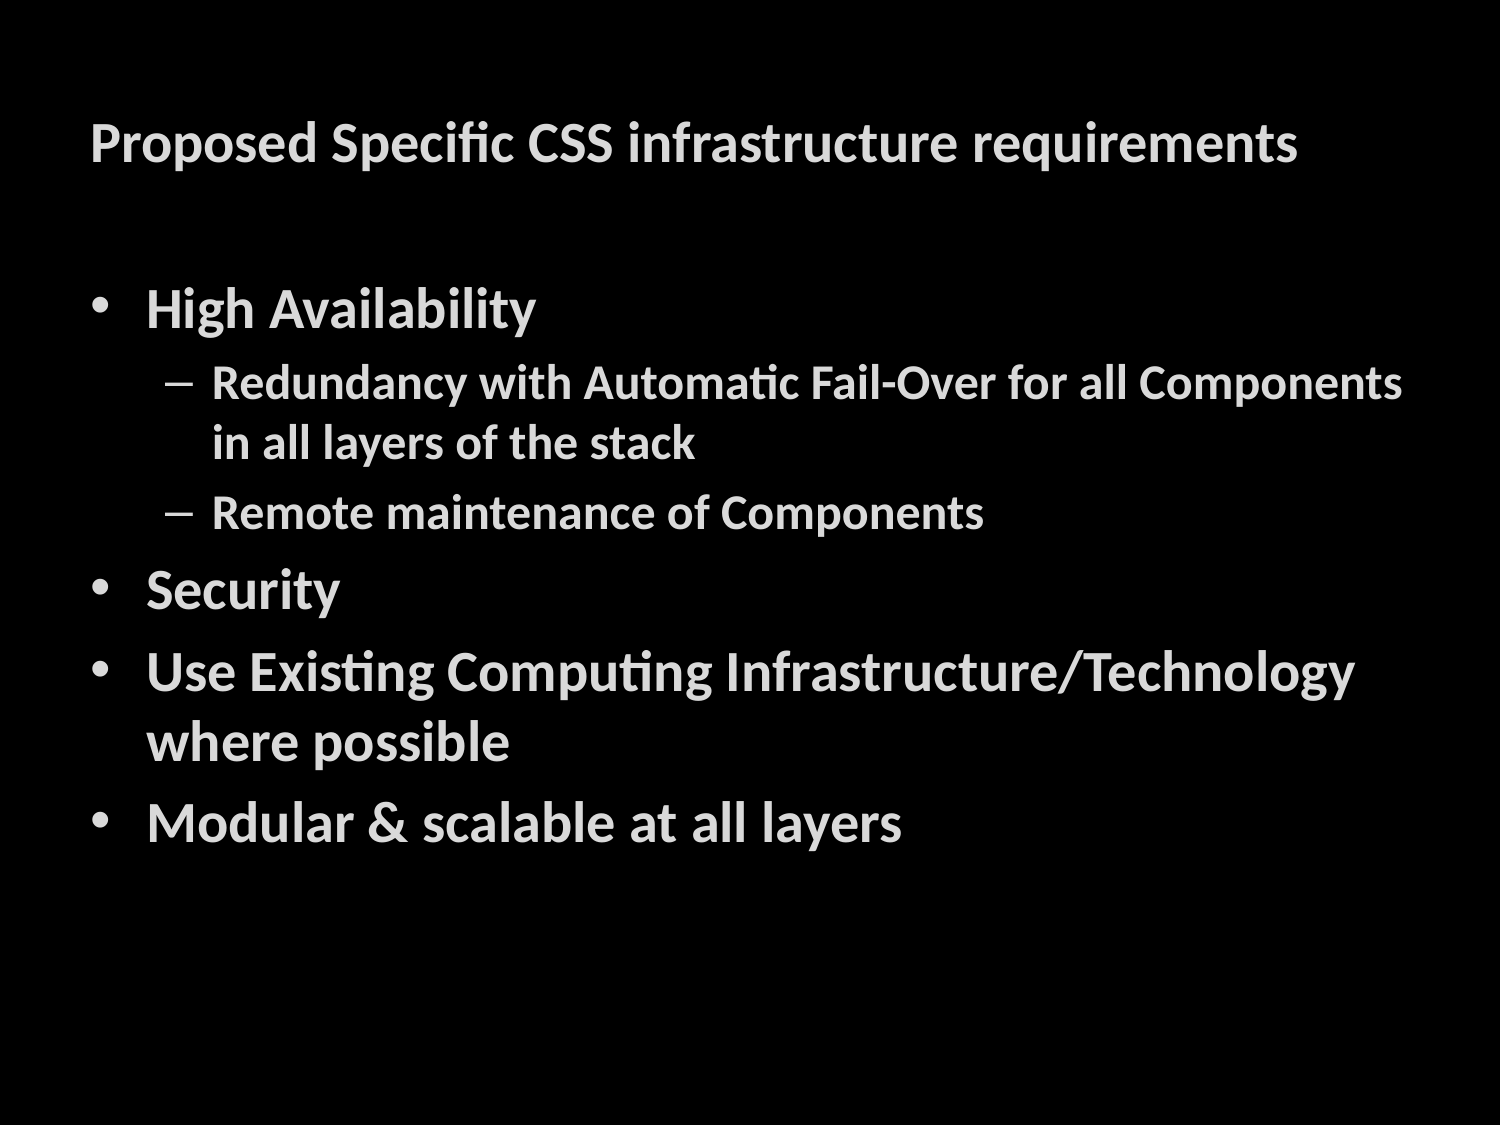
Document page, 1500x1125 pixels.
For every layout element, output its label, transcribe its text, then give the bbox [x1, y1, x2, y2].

list High Availability Redundancy with Automatic Fail-Over for all Components in all layers of the stack Remote maintenance of Components Security Use Existing Computing Infrastructure/Technology where possible Modular & scalable at all layers [75, 262, 1425, 1005]
title Proposed Specific CSS infrastructure requirements [75, 45, 1425, 233]
